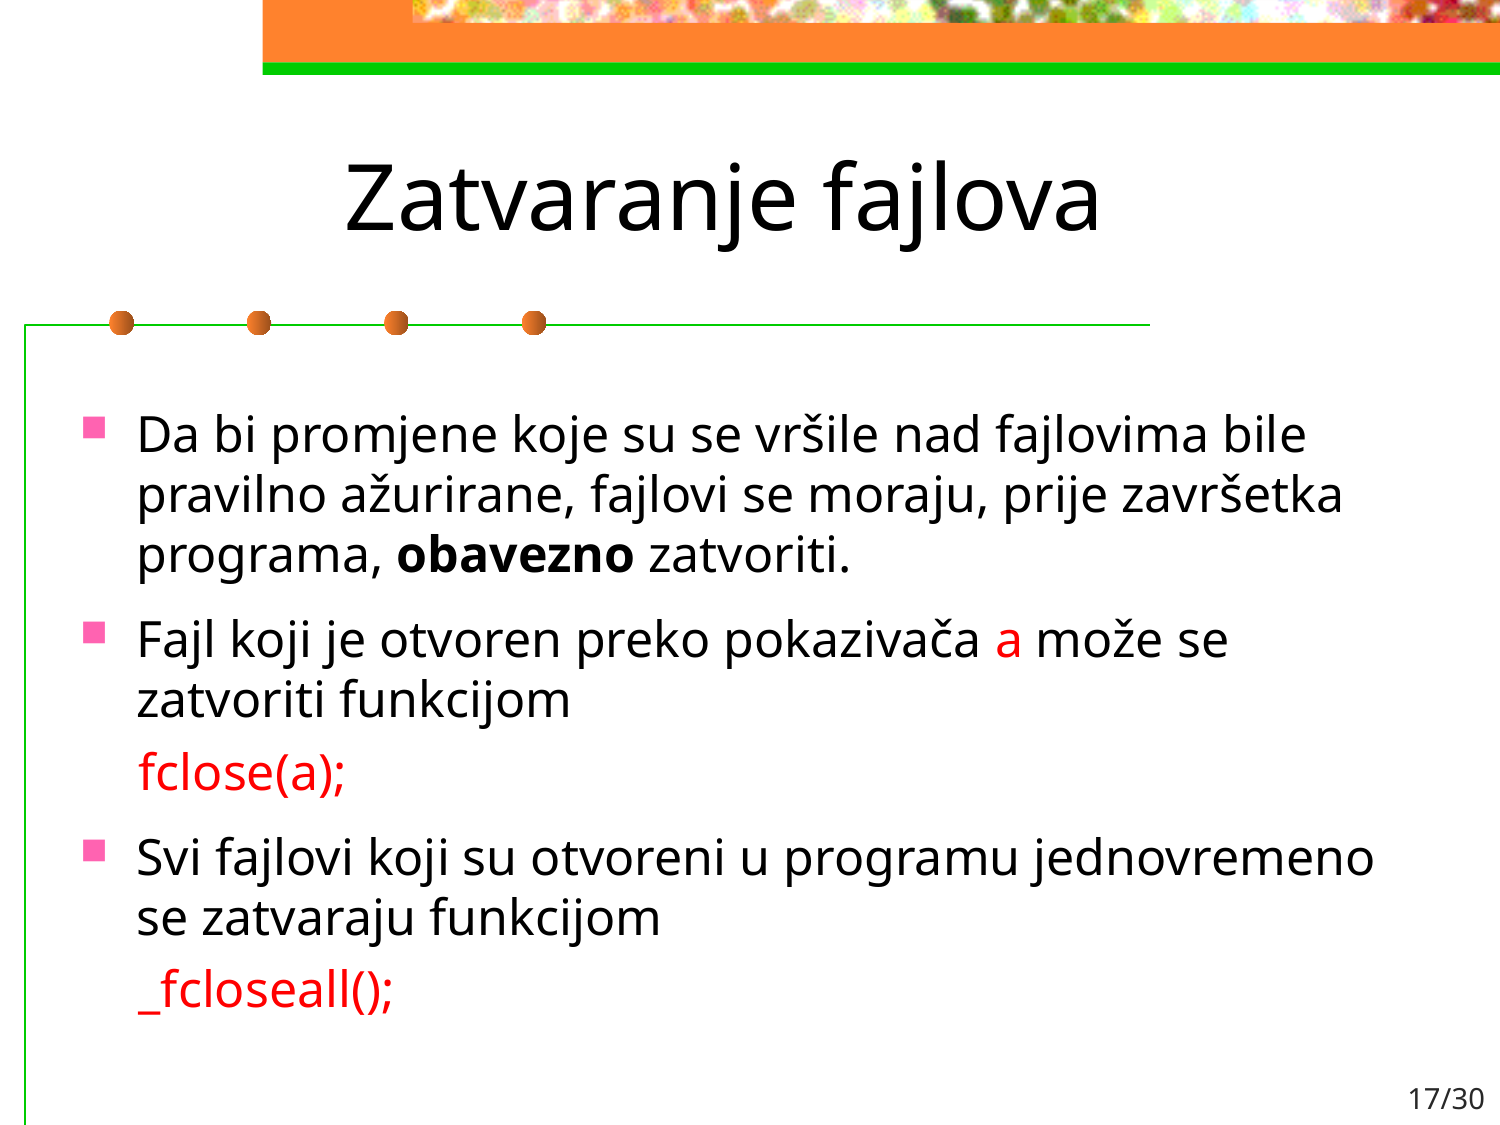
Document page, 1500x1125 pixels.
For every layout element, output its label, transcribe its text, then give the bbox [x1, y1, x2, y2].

picture [412, 0, 1500, 23]
text_box 17/30 [1374, 1072, 1500, 1123]
title Zatvaranje fajlova [87, 99, 1363, 288]
list Da bi promjene koje su se vršile nad fajlovima bile pravilno ažurirane, fajlovi se moraju, prije završetka programa, obavezno zatvoriti. Fajl koji je otvoren preko pokazivača a može se zatvoriti funkcijom fclose(a); Svi fajlovi koji su otvoreni u programu jednovremeno se zatvaraju funkcijom _fcloseall(); [64, 395, 1413, 1071]
